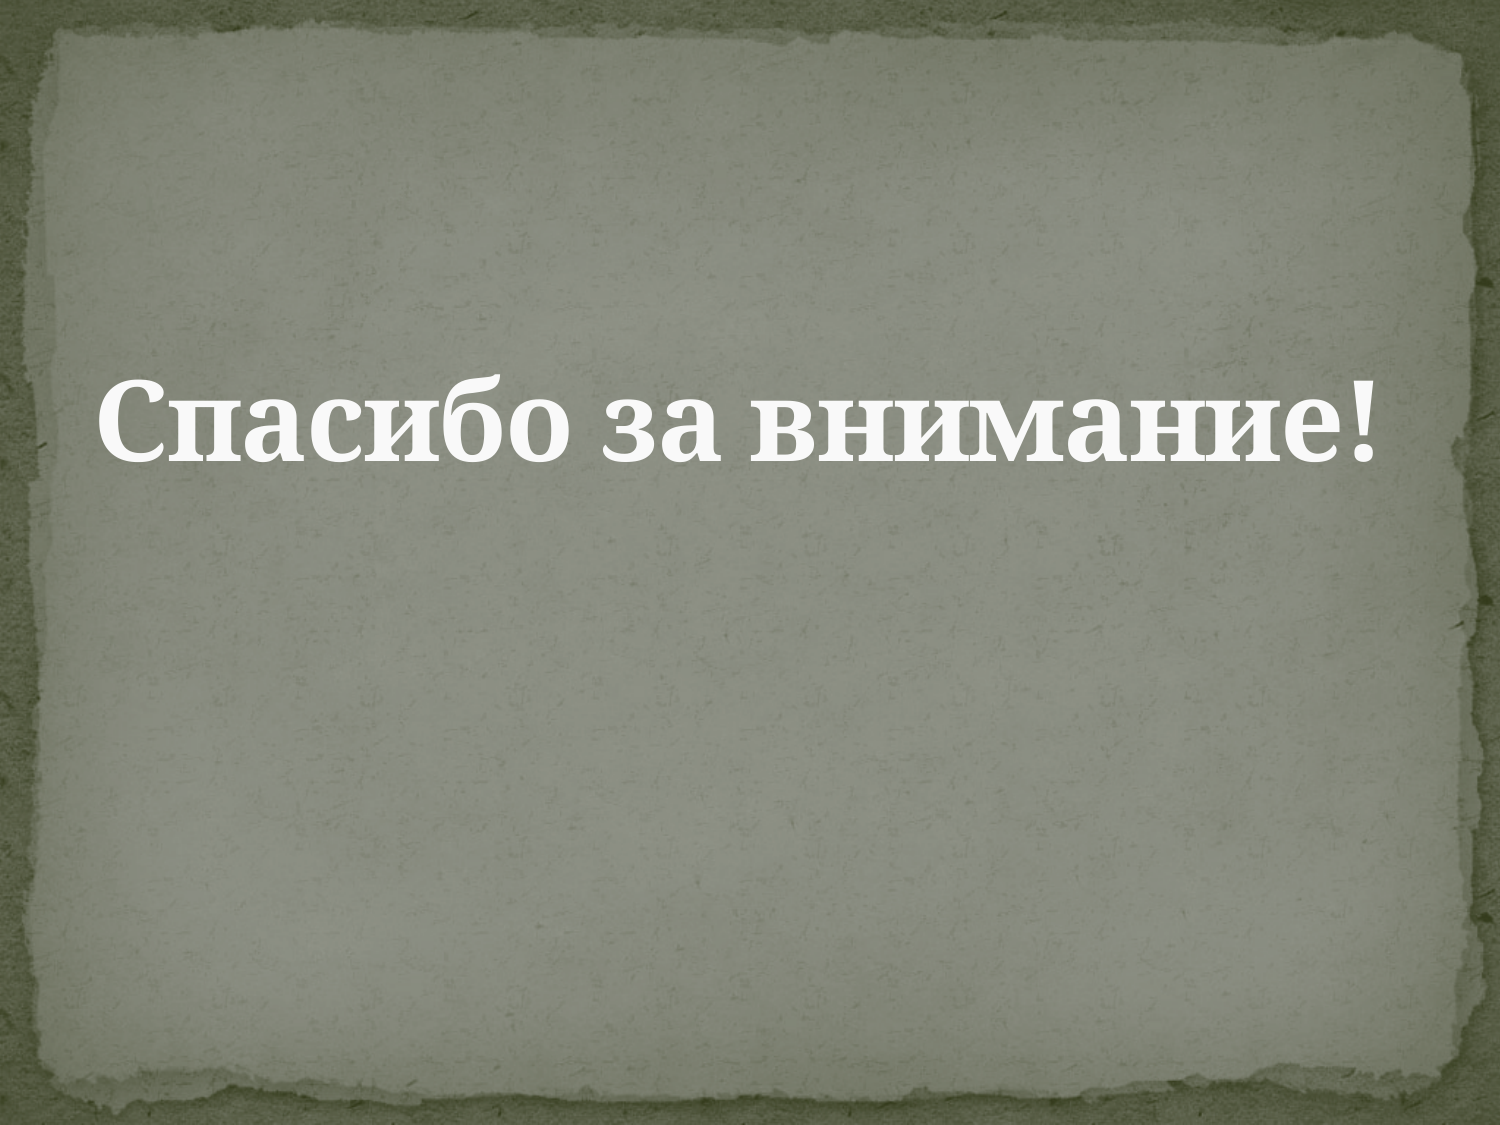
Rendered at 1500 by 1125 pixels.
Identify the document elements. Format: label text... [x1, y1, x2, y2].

title Спасибо за внимание! [64, 113, 1415, 492]
